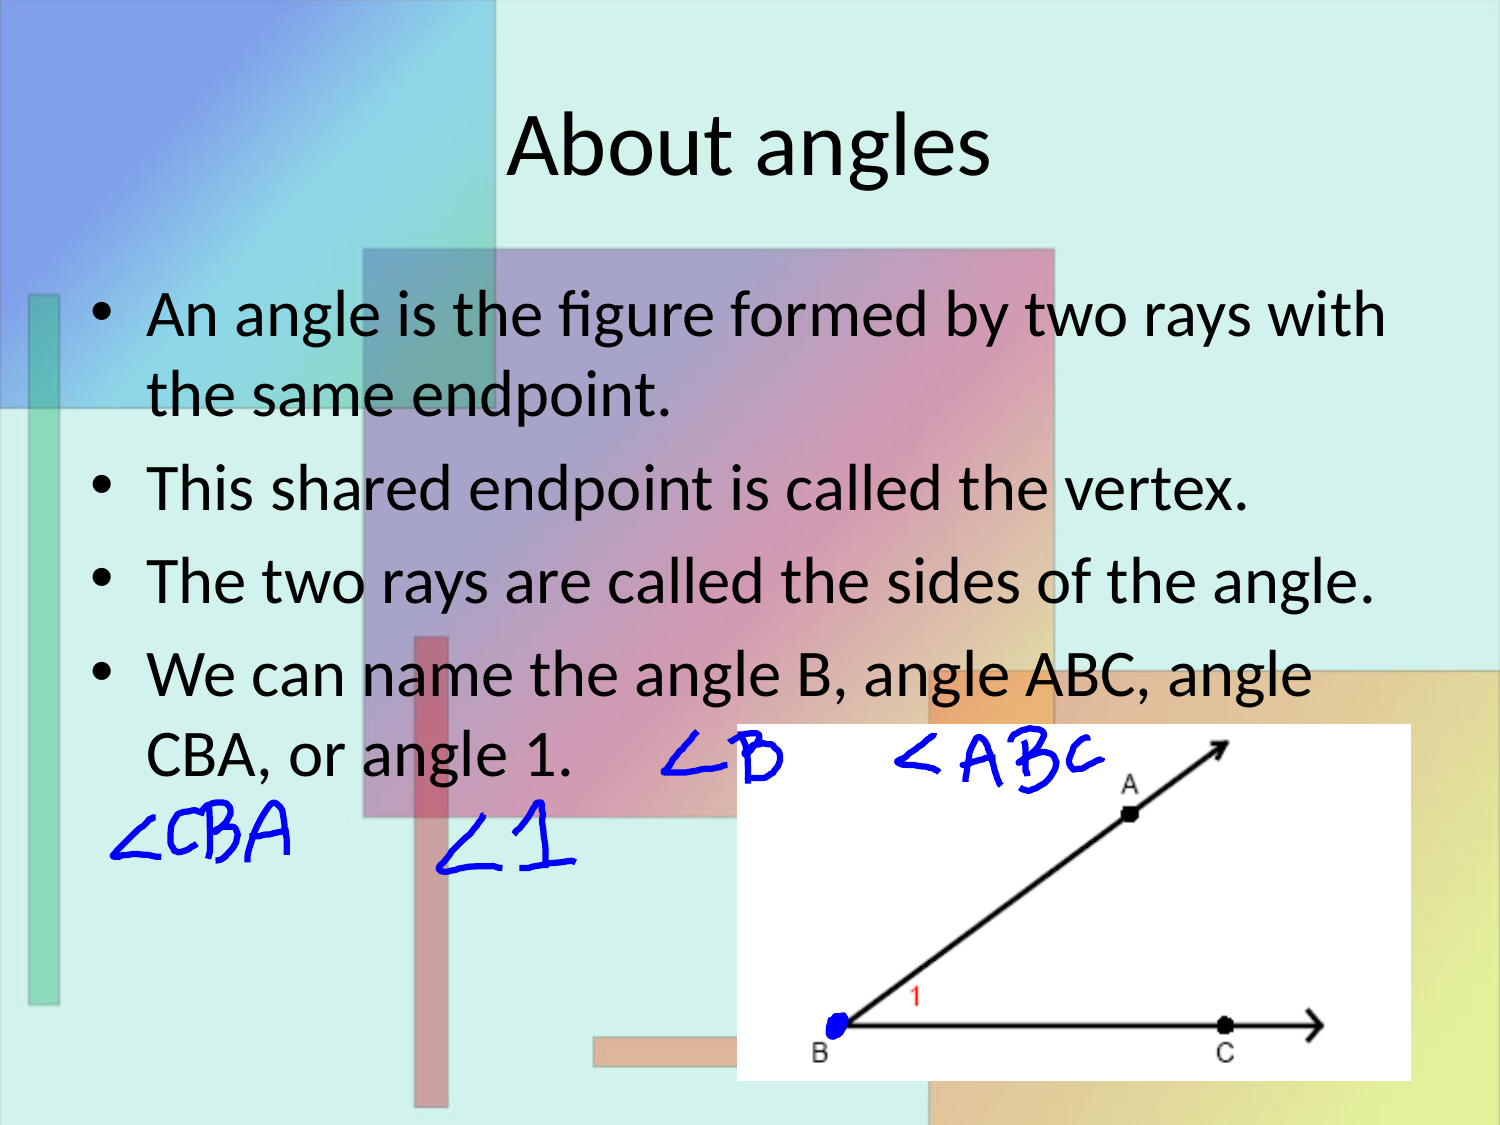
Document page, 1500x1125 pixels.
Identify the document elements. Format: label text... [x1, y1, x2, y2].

picture [0, 0, 1500, 1125]
text_box [199, 801, 239, 862]
text_box [519, 860, 576, 869]
text_box [513, 801, 547, 864]
text_box [112, 816, 162, 858]
text_box [207, 841, 211, 859]
text_box [249, 829, 289, 837]
list An angle is the figure formed by two rays with the same endpoint. This shared endpoint is called the vertex. The two rays are called the sides of the angle. We can name the angle B, angle ABC, angle CBA, or angle 1. [75, 262, 1425, 1005]
text_box [252, 801, 286, 835]
text_box [438, 814, 503, 873]
text_box [246, 832, 288, 863]
text_box [169, 809, 199, 853]
text_box [663, 730, 728, 774]
title About angles [75, 45, 1425, 233]
